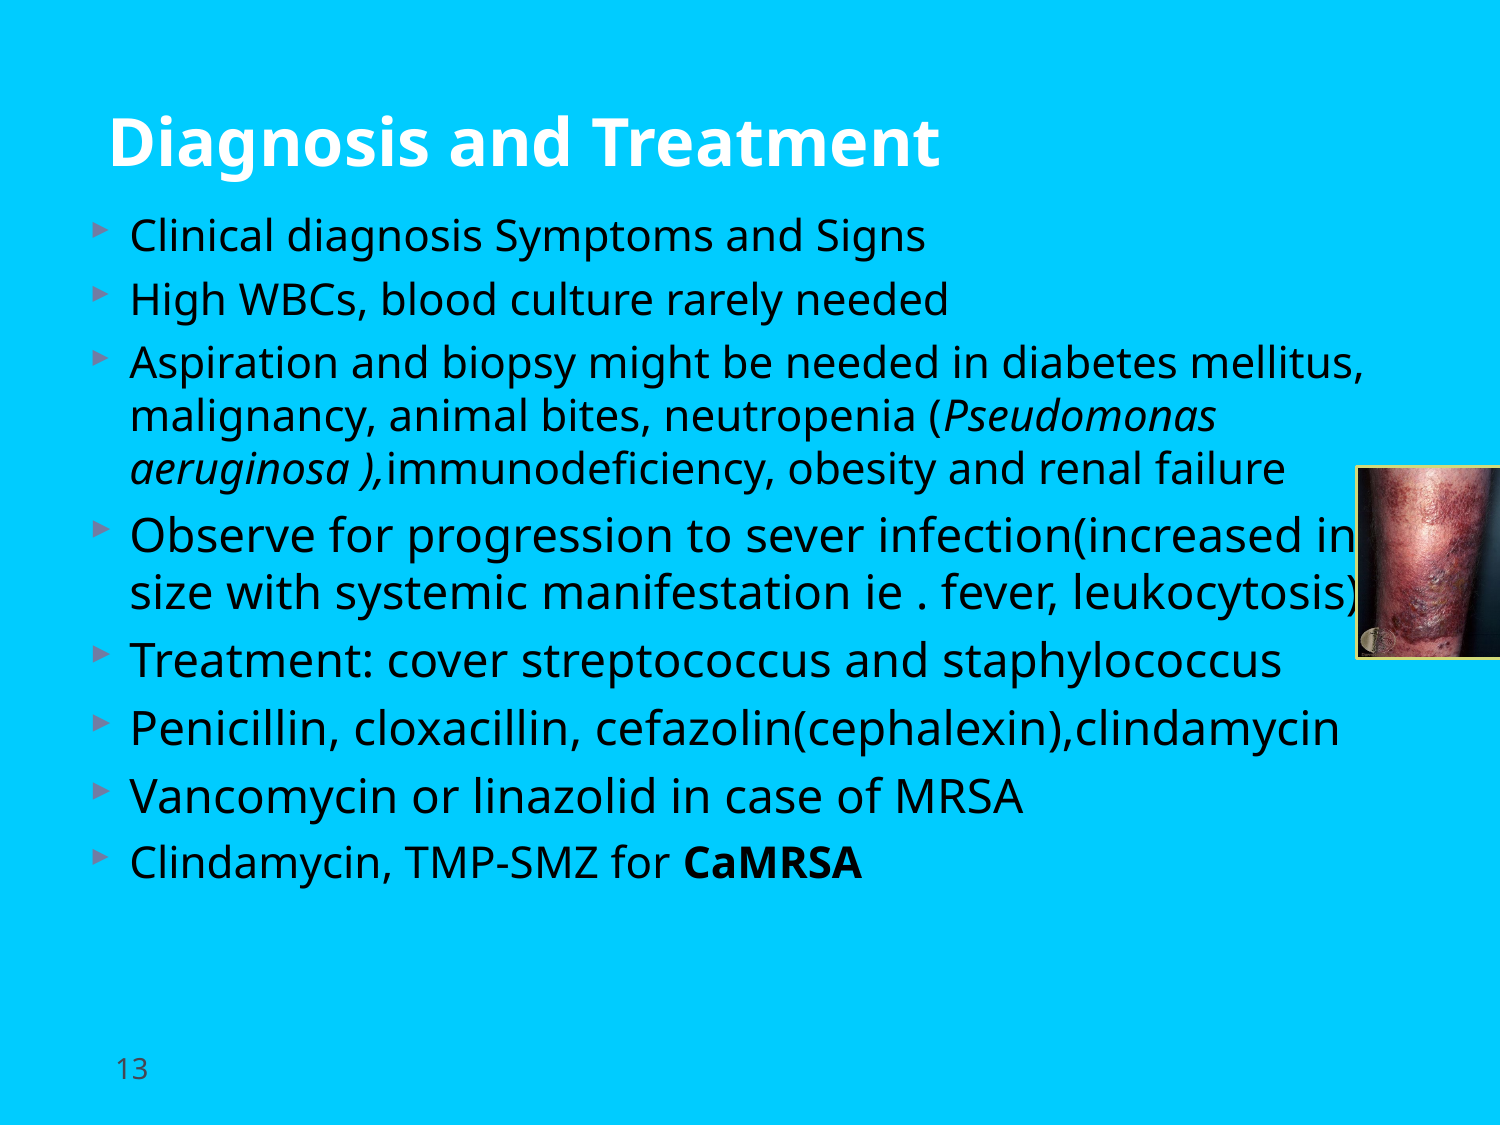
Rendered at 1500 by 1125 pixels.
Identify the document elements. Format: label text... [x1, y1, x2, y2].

picture [1357, 467, 1500, 658]
slide_number 13 [100, 1042, 426, 1103]
list Clinical diagnosis Symptoms and Signs High WBCs, blood culture rarely needed Aspiration and biopsy might be needed in diabetes mellitus, malignancy, animal bites, neutropenia (Pseudomonas aeruginosa ),immunodeficiency, obesity and renal failure Observe for progression to sever infection(increased in size with systemic manifestation ie . fever, leukocytosis) Treatment: cover streptococcus and staphylococcus Penicillin, cloxacillin, cefazolin(cephalexin),clindamycin Vancomycin or linazolid in case of MRSA Clindamycin, TMP-SMZ for CaMRSA [75, 200, 1425, 1010]
title Diagnosis and Treatment [75, 24, 1425, 188]
